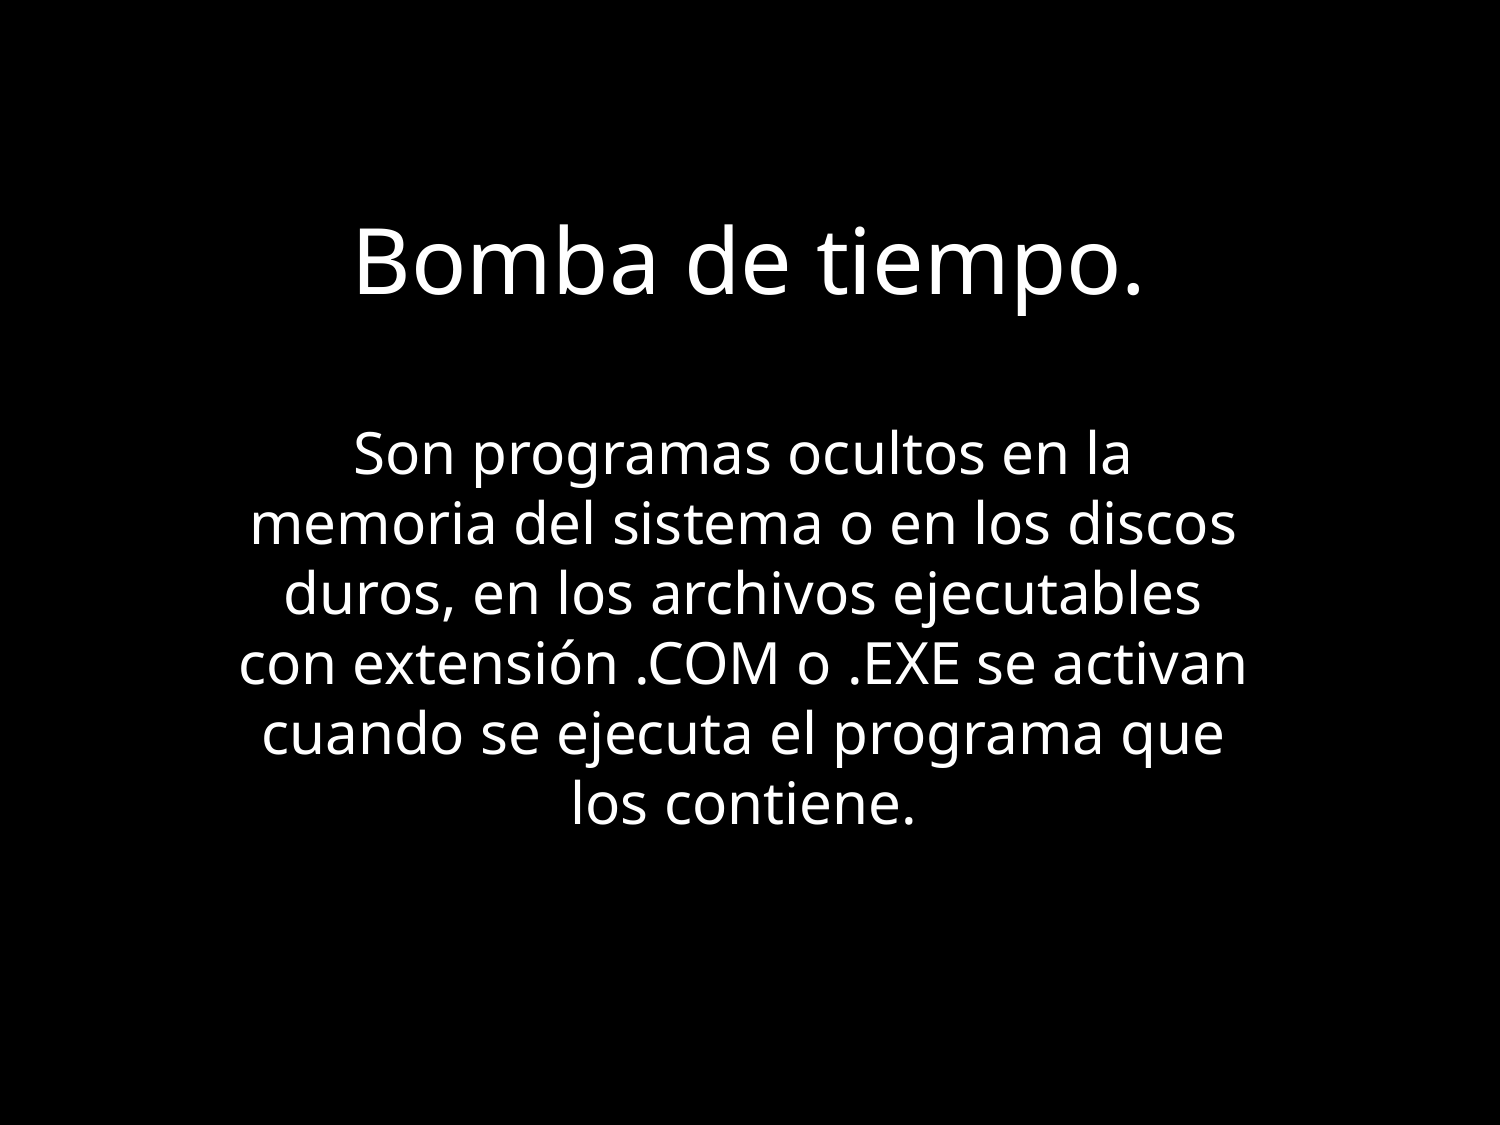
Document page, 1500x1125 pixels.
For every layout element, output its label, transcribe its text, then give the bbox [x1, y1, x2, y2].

subtitle Son programas ocultos en la memoria del sistema o en los discos duros, en los archivos ejecutables con extensión .COM o .EXE se activan cuando se ejecuta el programa que los contiene. [218, 408, 1269, 799]
title Bomba de tiempo. [112, 137, 1388, 379]
